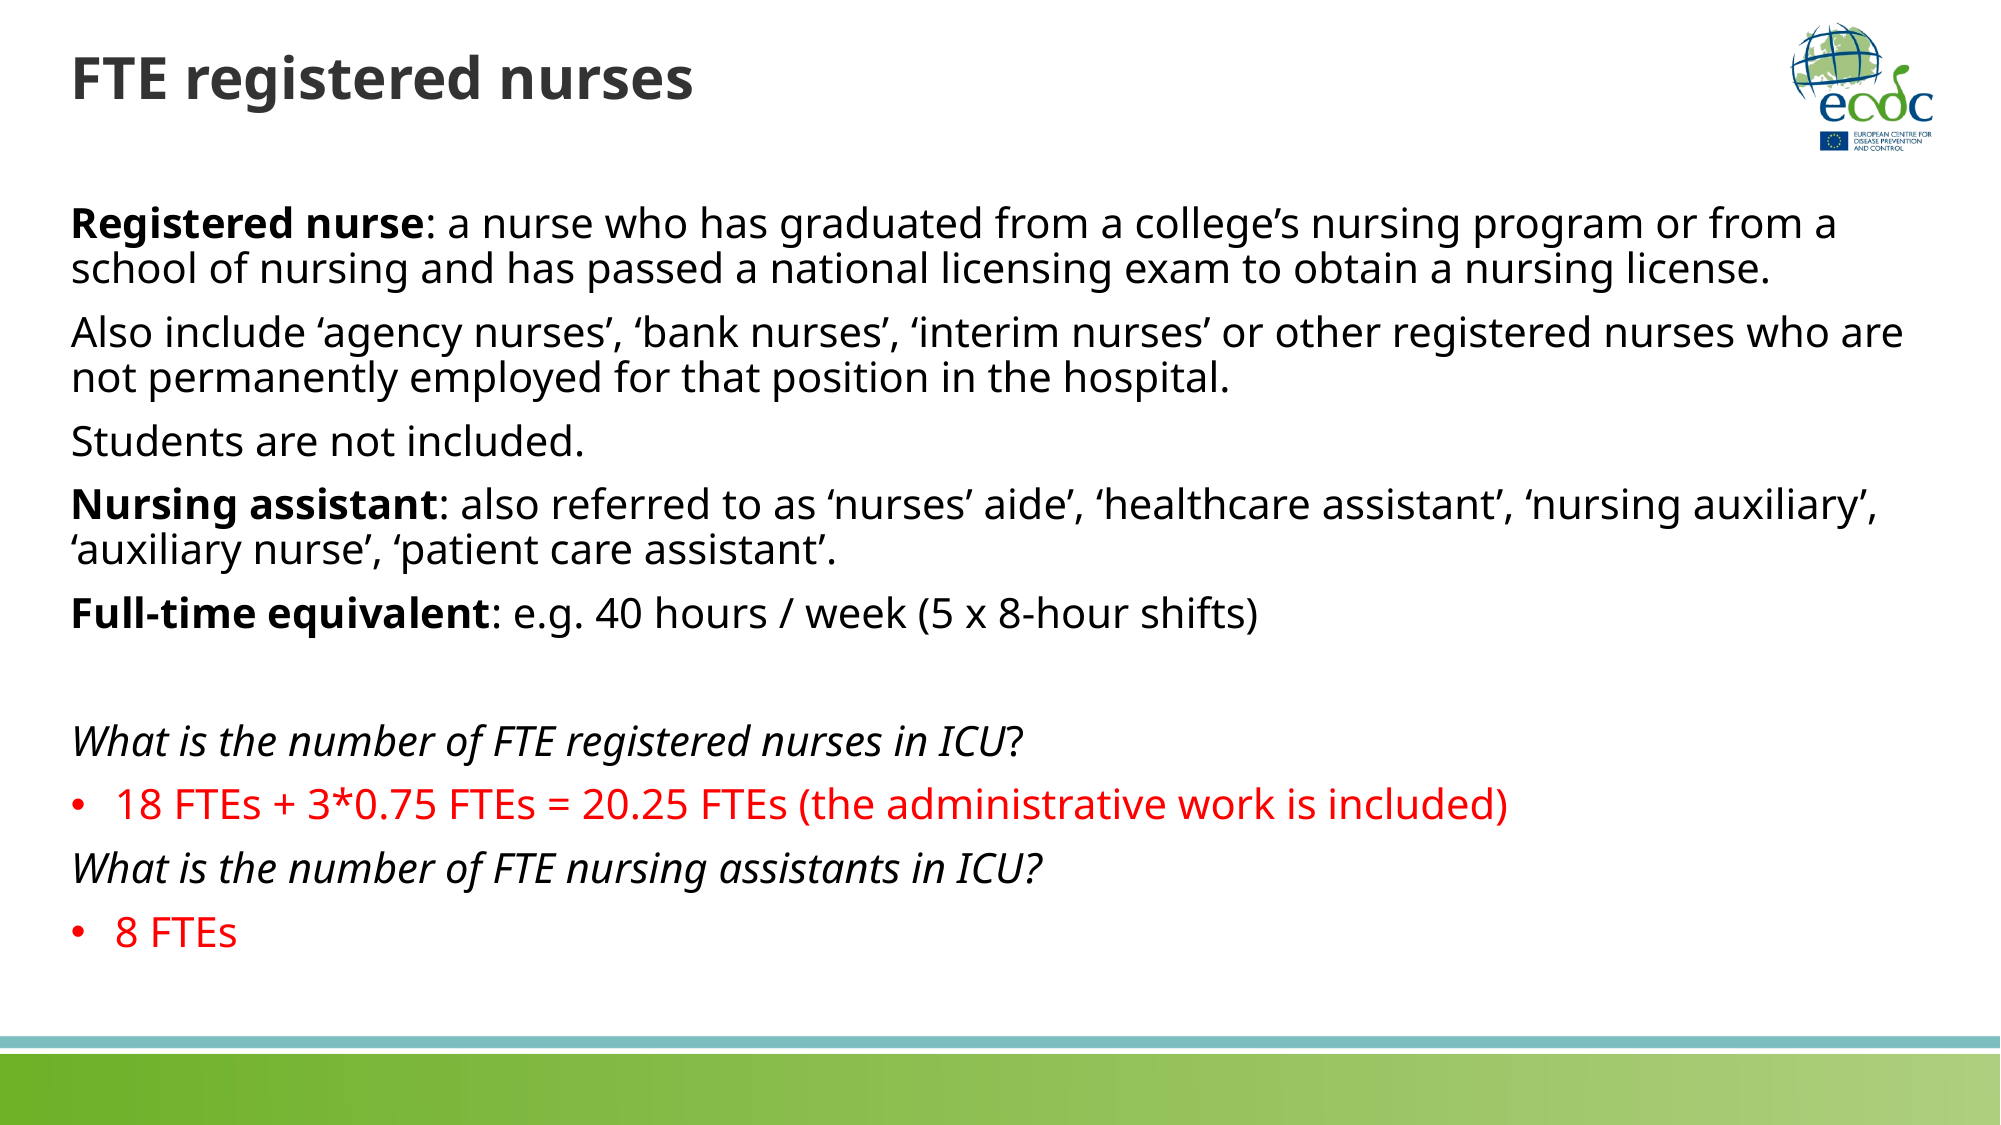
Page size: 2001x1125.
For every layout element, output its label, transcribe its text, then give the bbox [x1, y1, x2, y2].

picture [0, 0, 2000, 1125]
title FTE registered nurses [70, 49, 1764, 180]
list Registered nurse: a nurse who has graduated from a college’s nursing program or from a school of nursing and has passed a national licensing exam to obtain a nursing license. Also include ‘agency nurses’, ‘bank nurses’, ‘interim nurses’ or other registered nurses who are not permanently employed for that position in the hospital. Students are not included. Nursing assistant: also referred to as ‘nurses’ aide’, ‘healthcare assistant’, ‘nursing auxiliary’, ‘auxiliary nurse’, ‘patient care assistant’. Full-time equivalent: e.g. 40 hours / week (5 x 8-hour shifts) What is the number of FTE registered nurses in ICU? 18 FTEs + 3*0.75 FTEs = 20.25 FTEs (the administrative work is included) What is the number of FTE nursing assistants in ICU? 8 FTEs [70, 202, 1936, 1025]
